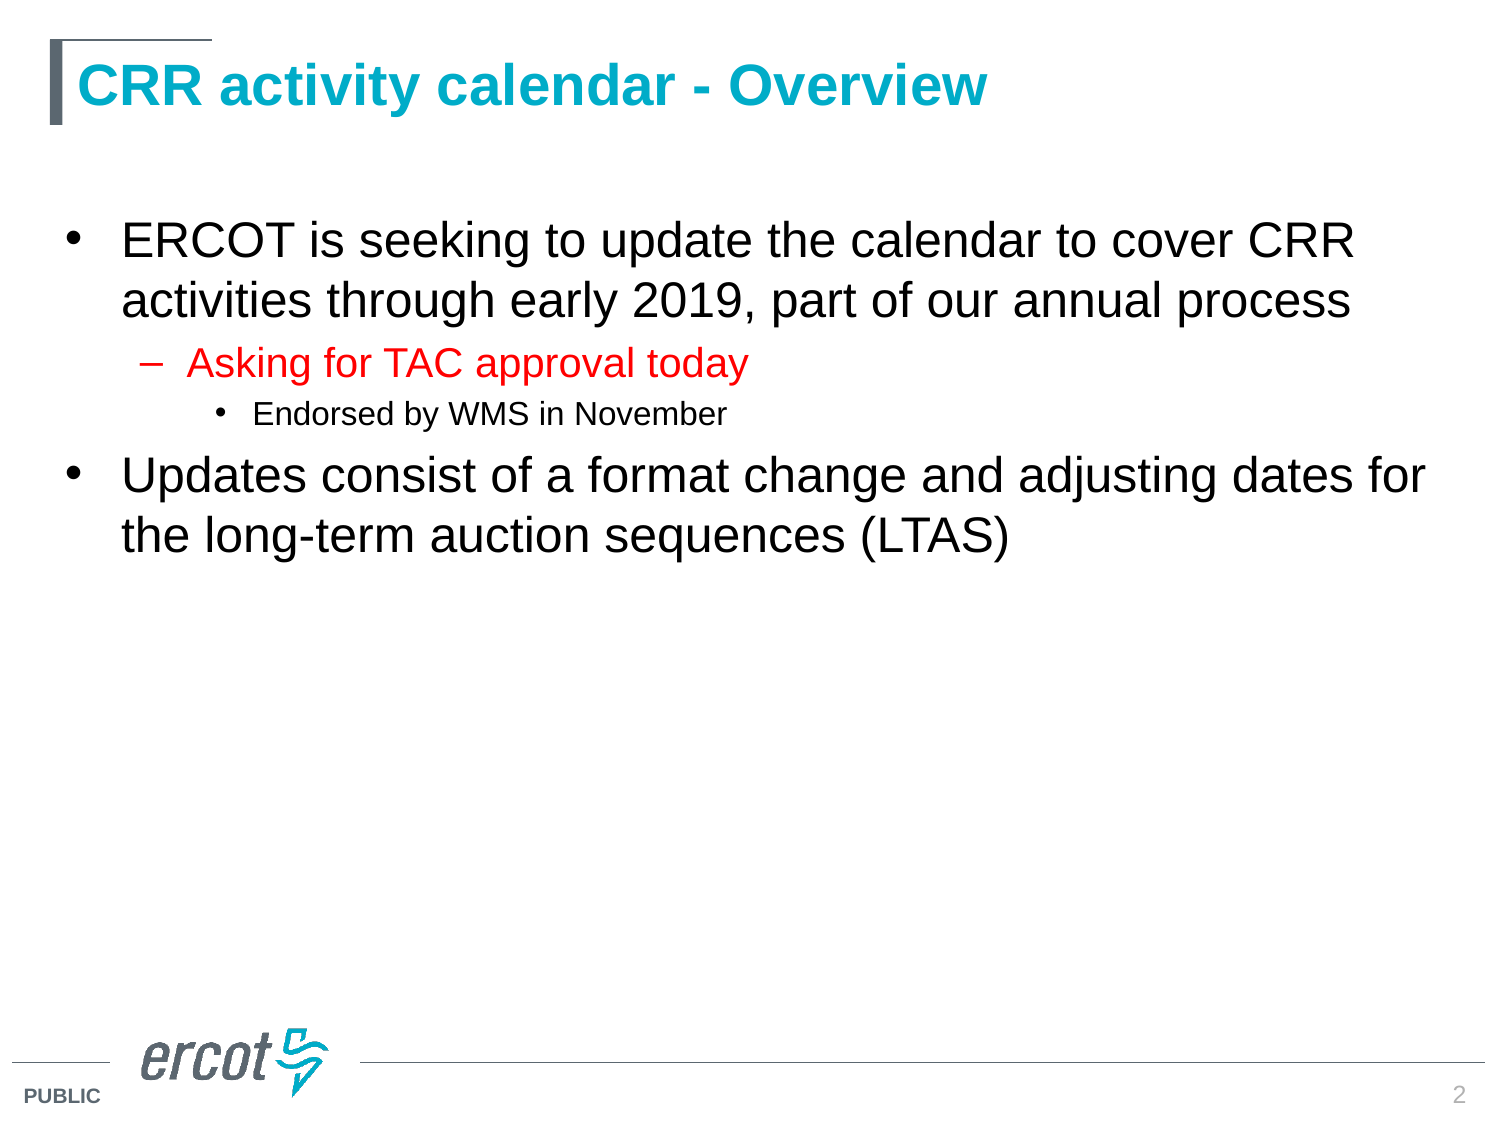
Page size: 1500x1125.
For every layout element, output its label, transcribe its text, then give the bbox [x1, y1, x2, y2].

picture [137, 1024, 332, 1100]
title CRR activity calendar - Overview [62, 39, 1450, 200]
list ERCOT is seeking to update the calendar to cover CRR activities through early 2019, part of our annual process Asking for TAC approval today Endorsed by WMS in November Updates consist of a format change and adjusting dates for the long-term auction sequences (LTAS) [50, 200, 1450, 909]
slide_number 2 [1437, 1076, 1475, 1112]
